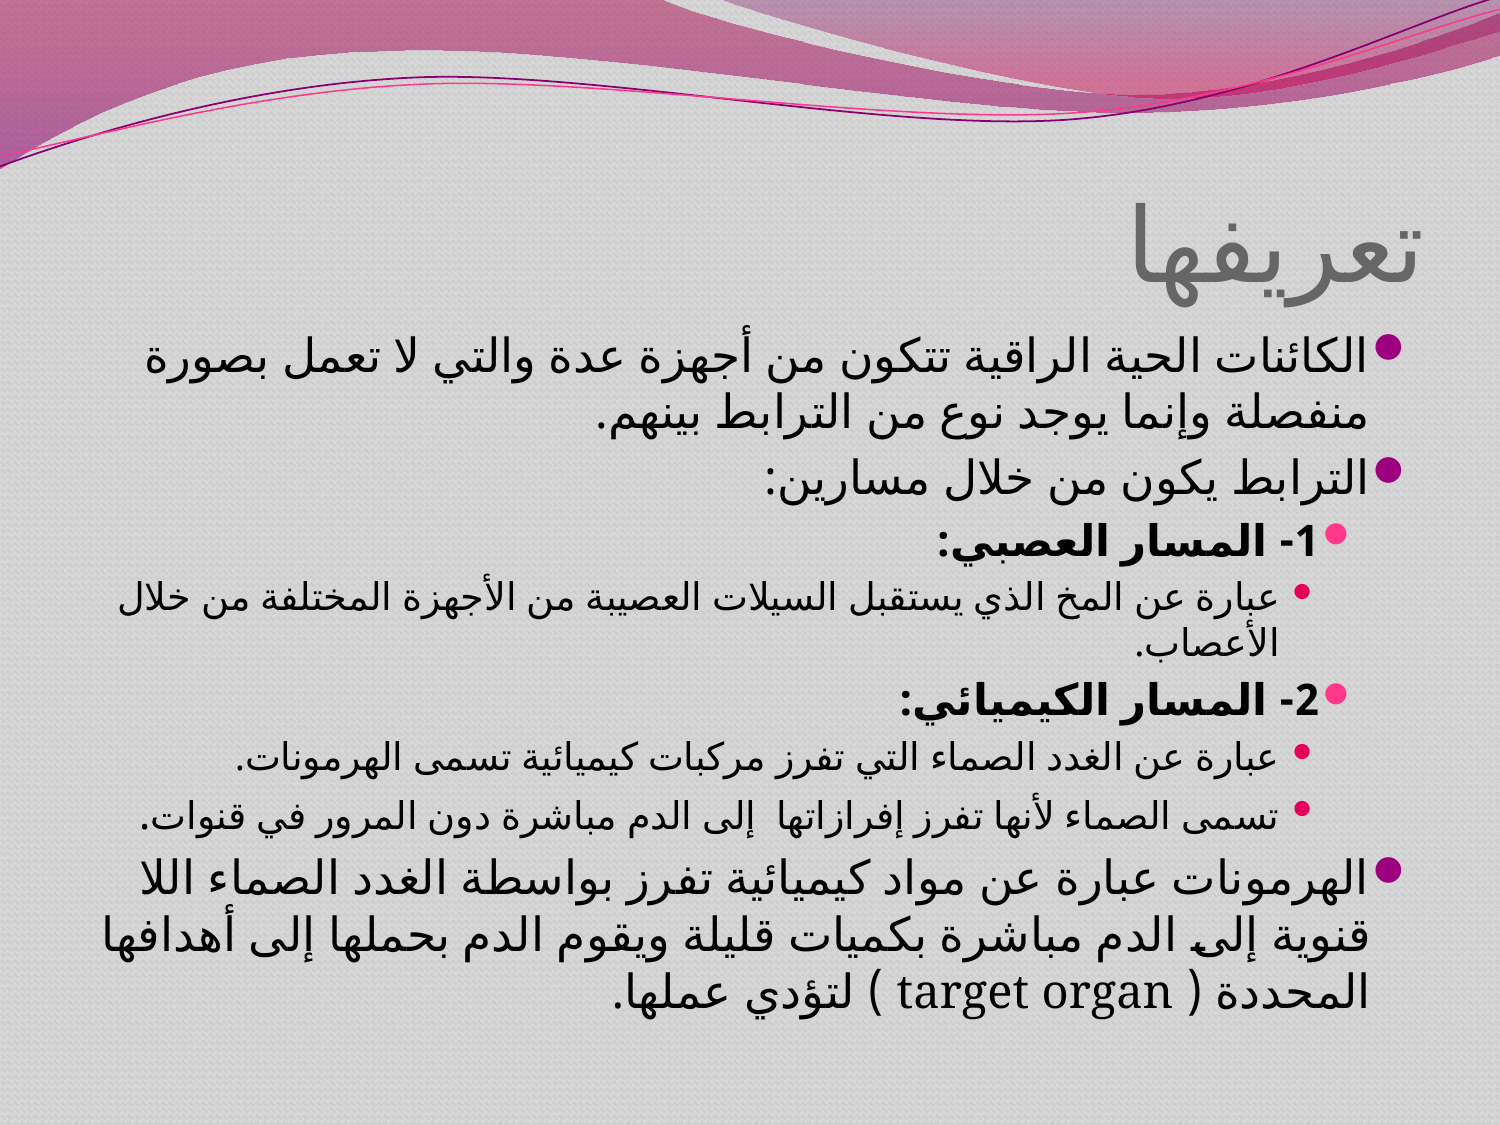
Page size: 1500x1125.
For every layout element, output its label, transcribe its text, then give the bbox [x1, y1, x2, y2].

list الكائنات الحية الراقية تتكون من أجهزة عدة والتي لا تعمل بصورة منفصلة وإنما يوجد نوع من الترابط بينهم. الترابط يكون من خلال مسارين: 1- المسار العصبي: عبارة عن المخ الذي يستقبل السيلات العصيبة من الأجهزة المختلفة من خلال الأعصاب. 2- المسار الكيميائي: عبارة عن الغدد الصماء التي تفرز مركبات كيميائية تسمى الهرمونات. تسمى الصماء لأنها تفرز إفرازاتها إلى الدم مباشرة دون المرور في قنوات. الهرمونات عبارة عن مواد كيميائية تفرز بواسطة الغدد الصماء اللا قنوية إلى الدم مباشرة بكميات قليلة ويقوم الدم بحملها إلى أهدافها المحددة ( target organ ) لتؤدي عملها. [75, 317, 1425, 1038]
title تعريفها [75, 115, 1425, 303]
